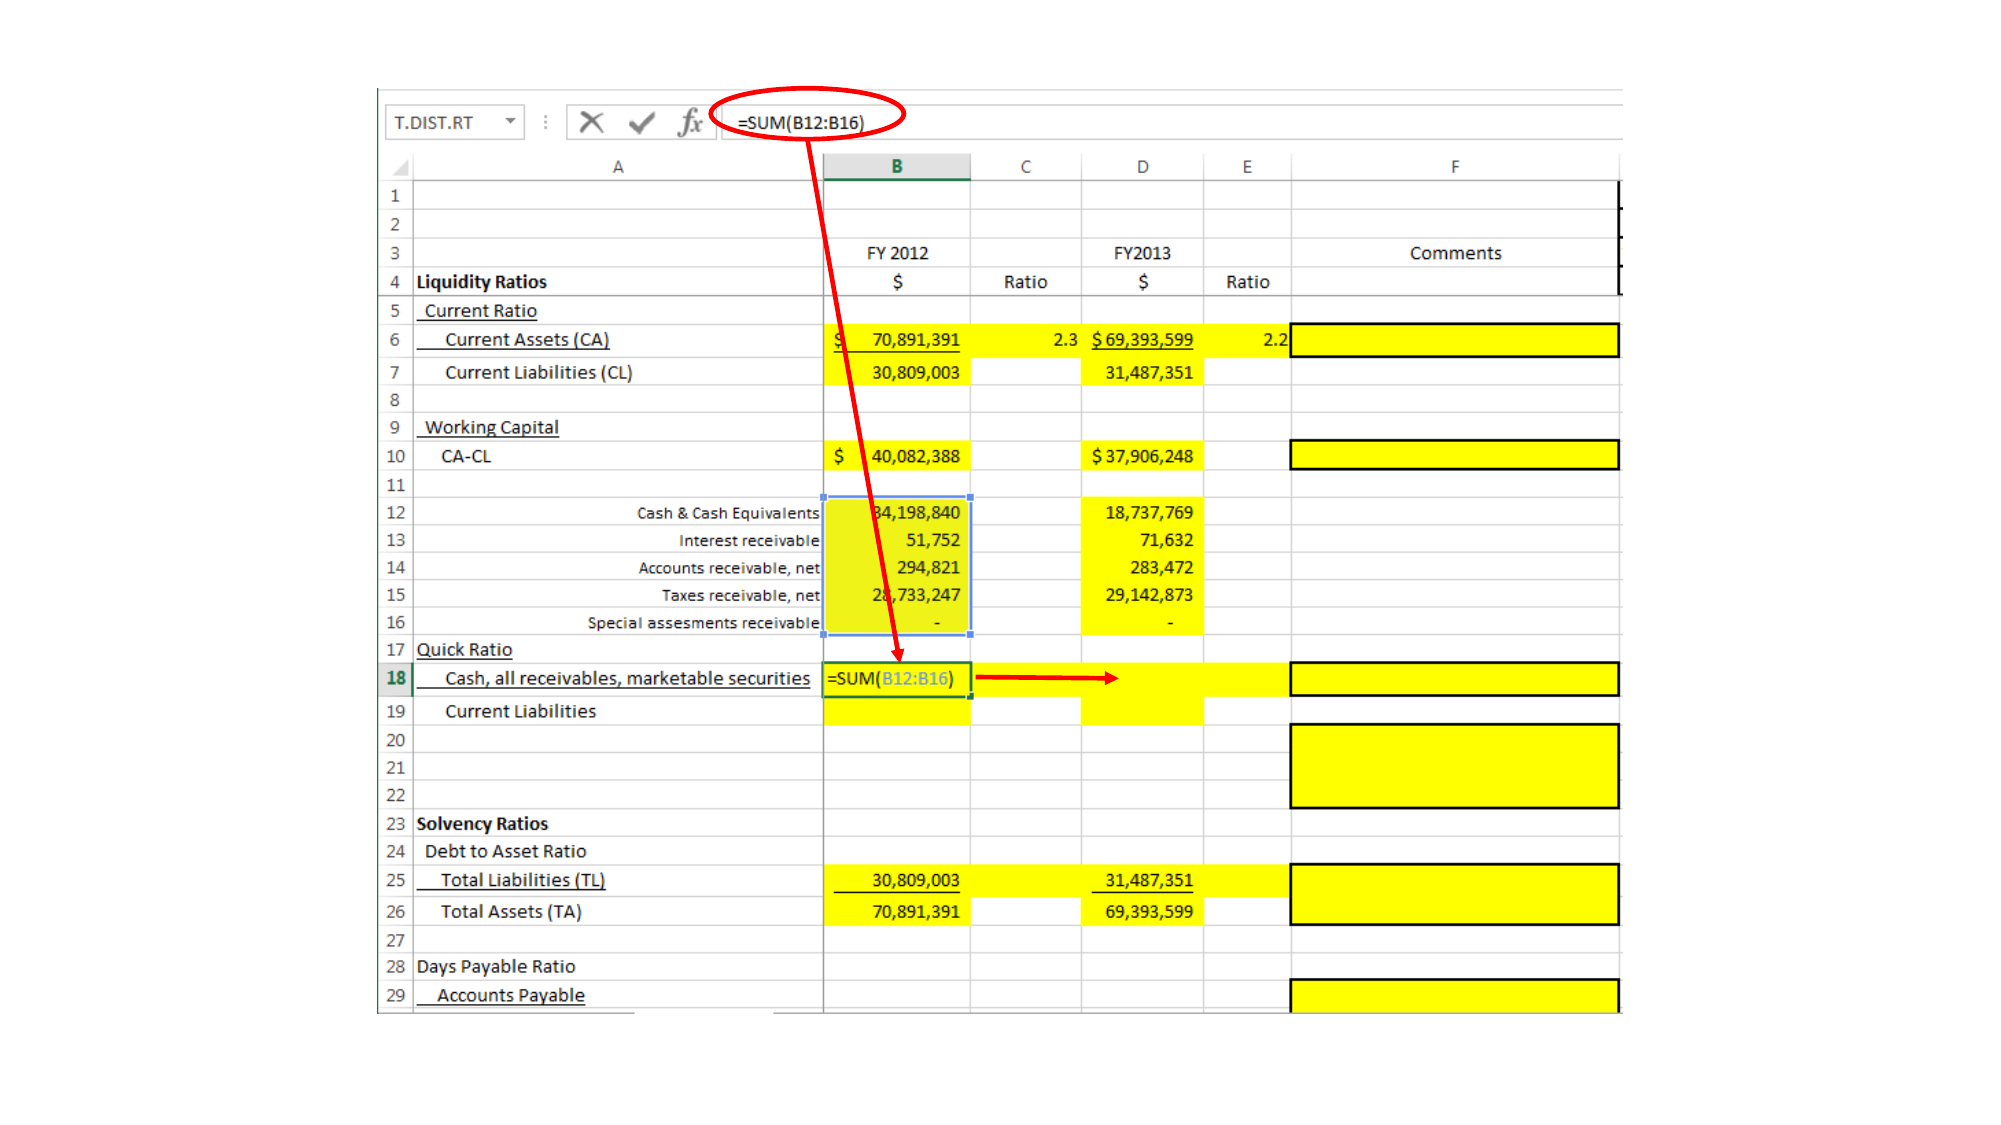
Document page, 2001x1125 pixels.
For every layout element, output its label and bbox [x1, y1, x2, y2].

list [377, 88, 1623, 1014]
text_box [807, 139, 900, 664]
